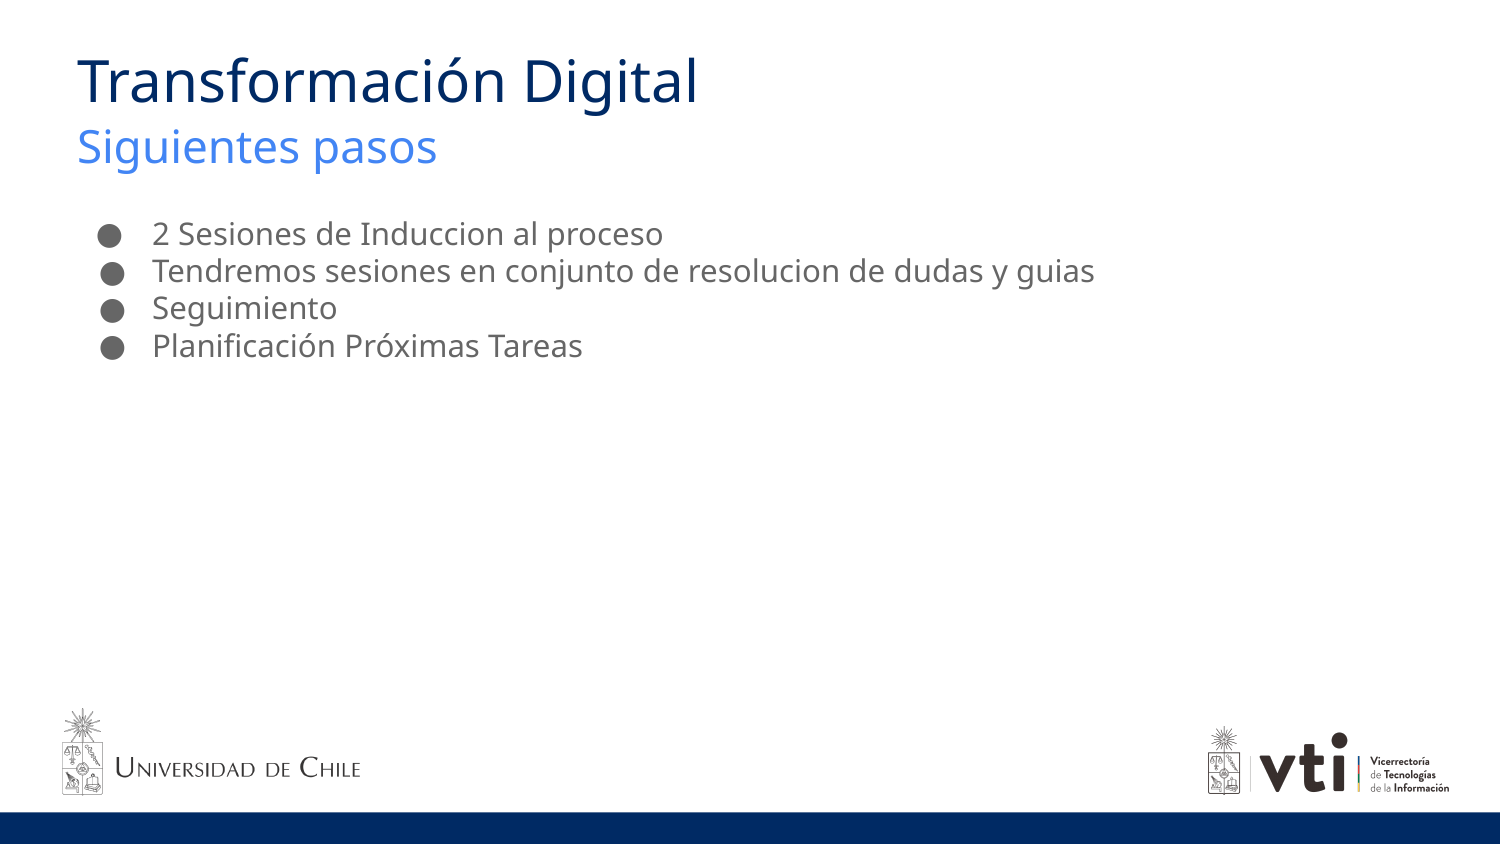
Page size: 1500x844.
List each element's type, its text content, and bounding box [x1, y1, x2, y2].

text_box 2 Sesiones de Induccion al proceso Tendremos sesiones en conjunto de resolucion de dudas y guias Seguimiento Planificación Próximas Tareas [62, 198, 1432, 439]
picture [1208, 726, 1449, 795]
picture [62, 708, 360, 796]
title Transformación Digital [62, 39, 1330, 102]
list Siguientes pasos [62, 102, 1330, 182]
